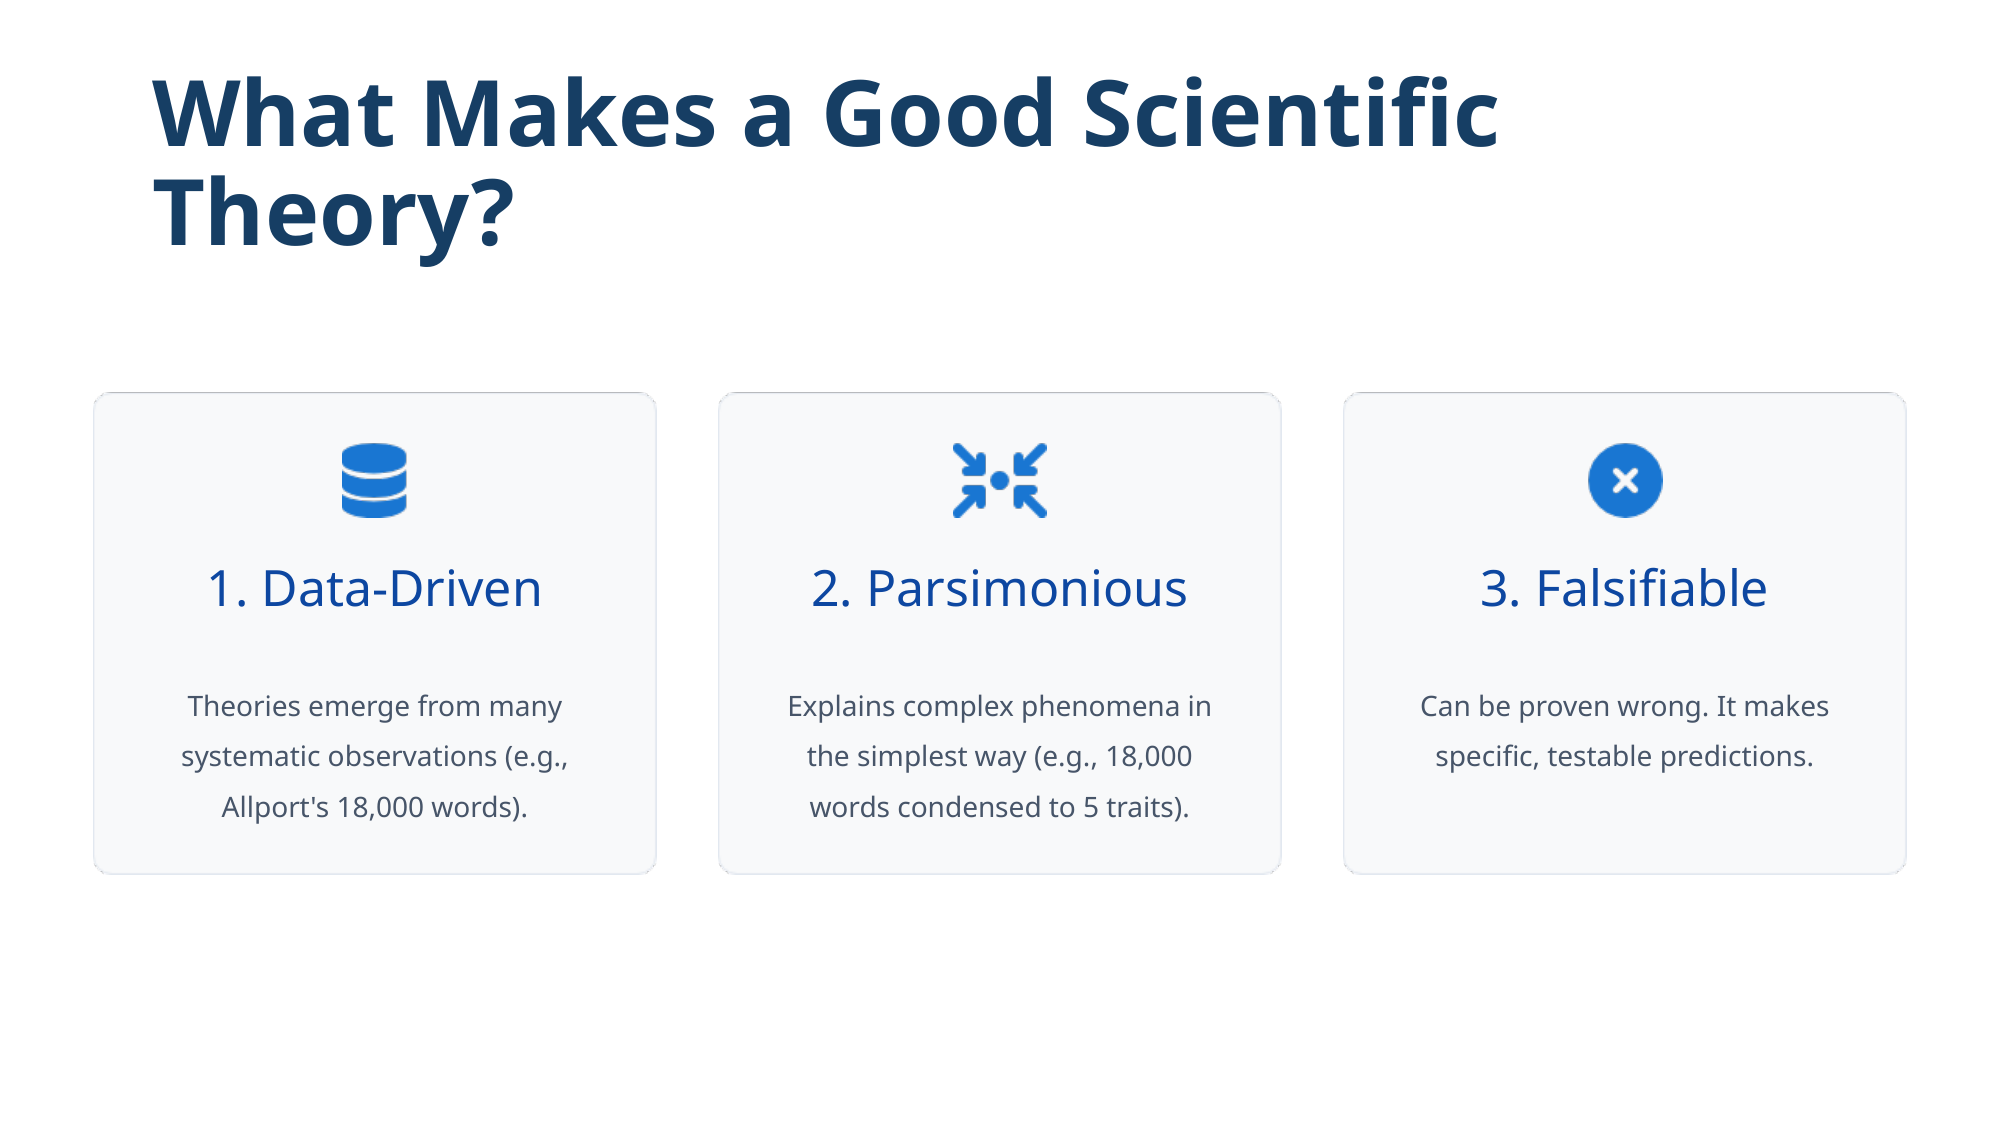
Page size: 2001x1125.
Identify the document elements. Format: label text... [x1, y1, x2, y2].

picture [718, 390, 1282, 875]
picture [93, 390, 657, 875]
picture [1343, 390, 1907, 875]
text_box What Makes a Good Scientific Theory? [137, 59, 1863, 278]
